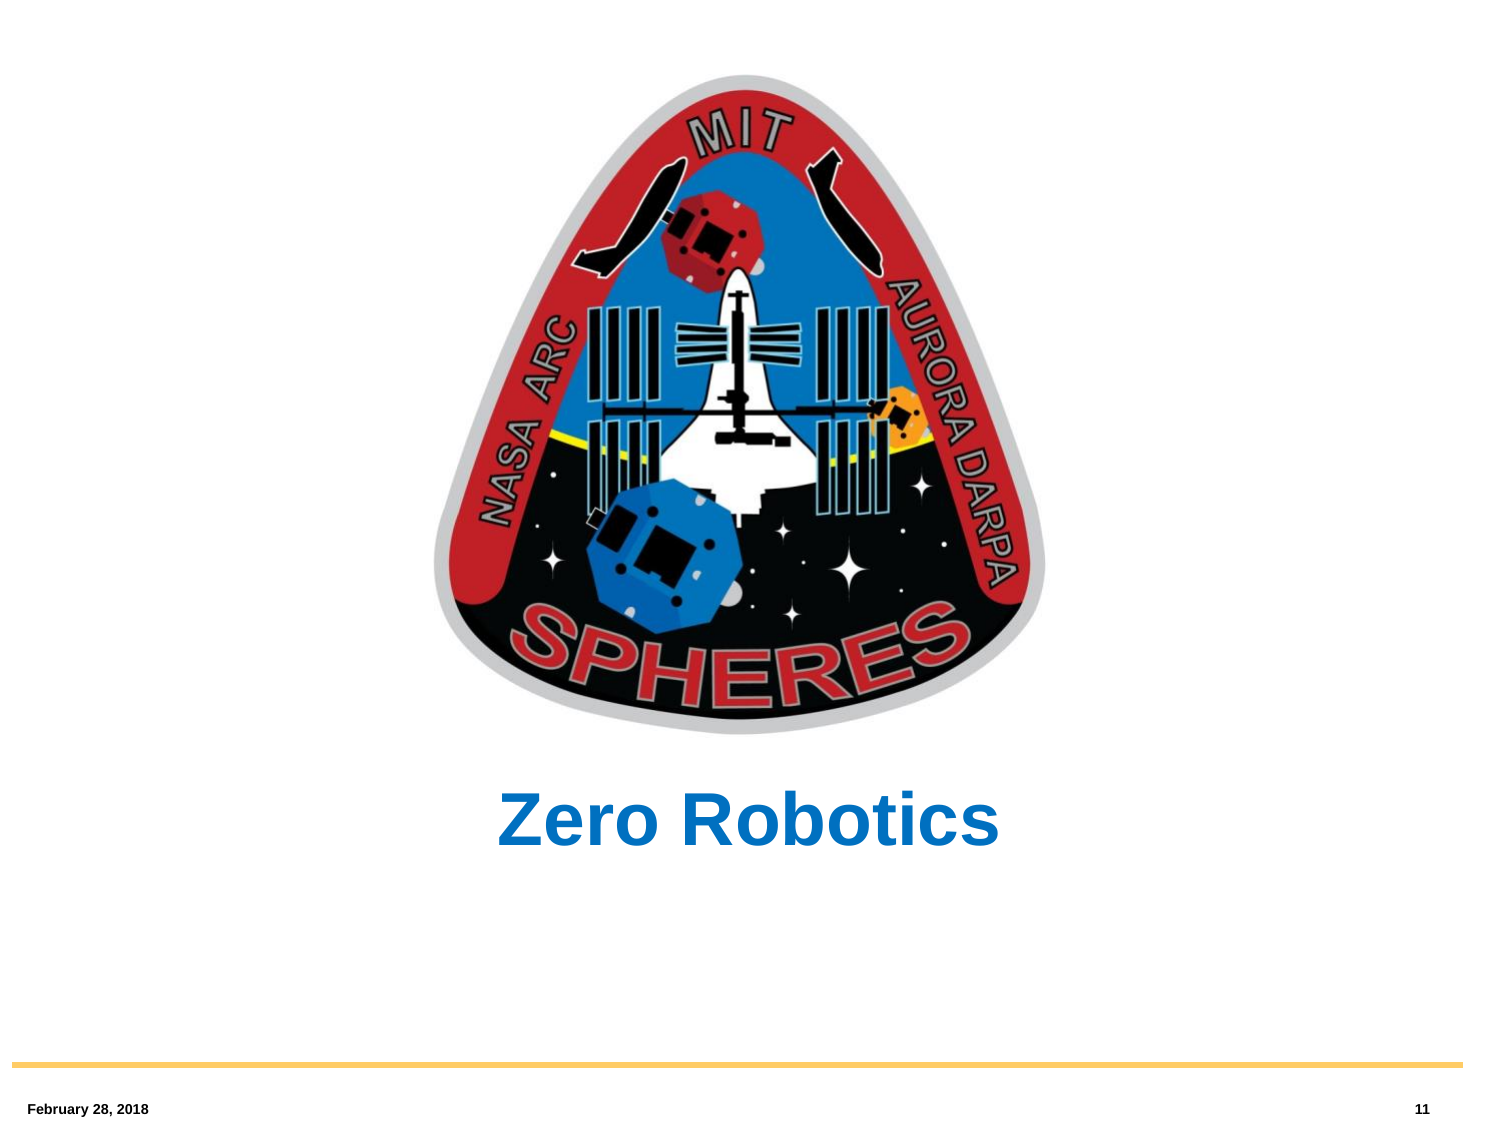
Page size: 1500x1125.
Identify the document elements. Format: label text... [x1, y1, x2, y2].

subtitle Zero Robotics [224, 762, 1276, 926]
picture [0, 0, 1500, 738]
